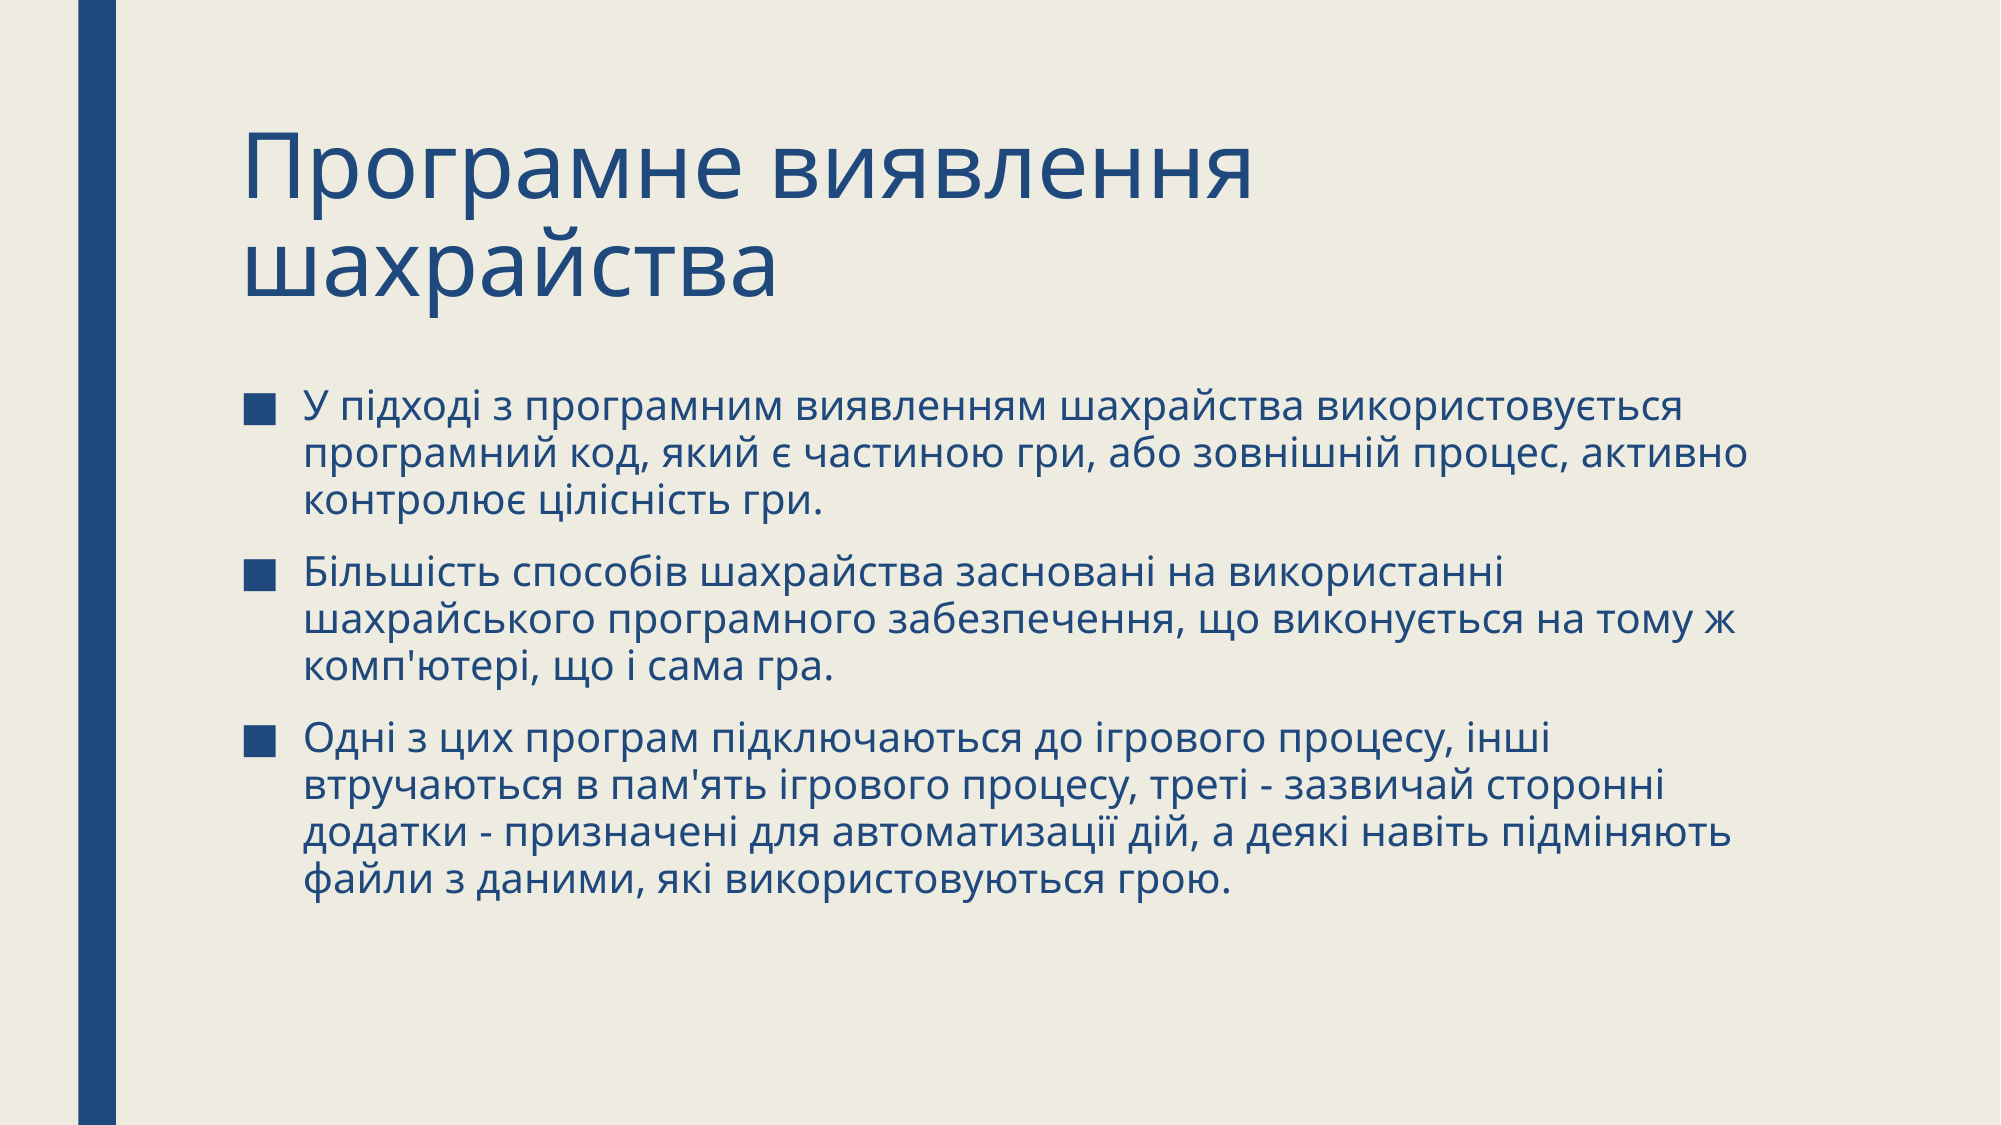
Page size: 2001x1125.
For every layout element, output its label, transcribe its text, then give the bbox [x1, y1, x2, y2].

title Програмне виявлення шахрайства [225, 112, 1800, 357]
list У підході з програмним виявленням шахрайства використовується програмний код, який є частиною гри, або зовнішній процес, активно контролює цілісність гри. Більшість способів шахрайства засновані на використанні шахрайського програмного забезпечення, що виконується на тому ж комп'ютері, що і сама гра. Одні з цих програм підключаються до ігрового процесу, інші втручаються в пам'ять ігрового процесу, треті - зазвичай сторонні додатки - призначені для автоматизації дій, а деякі навіть підміняють файли з даними, які використовуються грою. [225, 375, 1800, 963]
